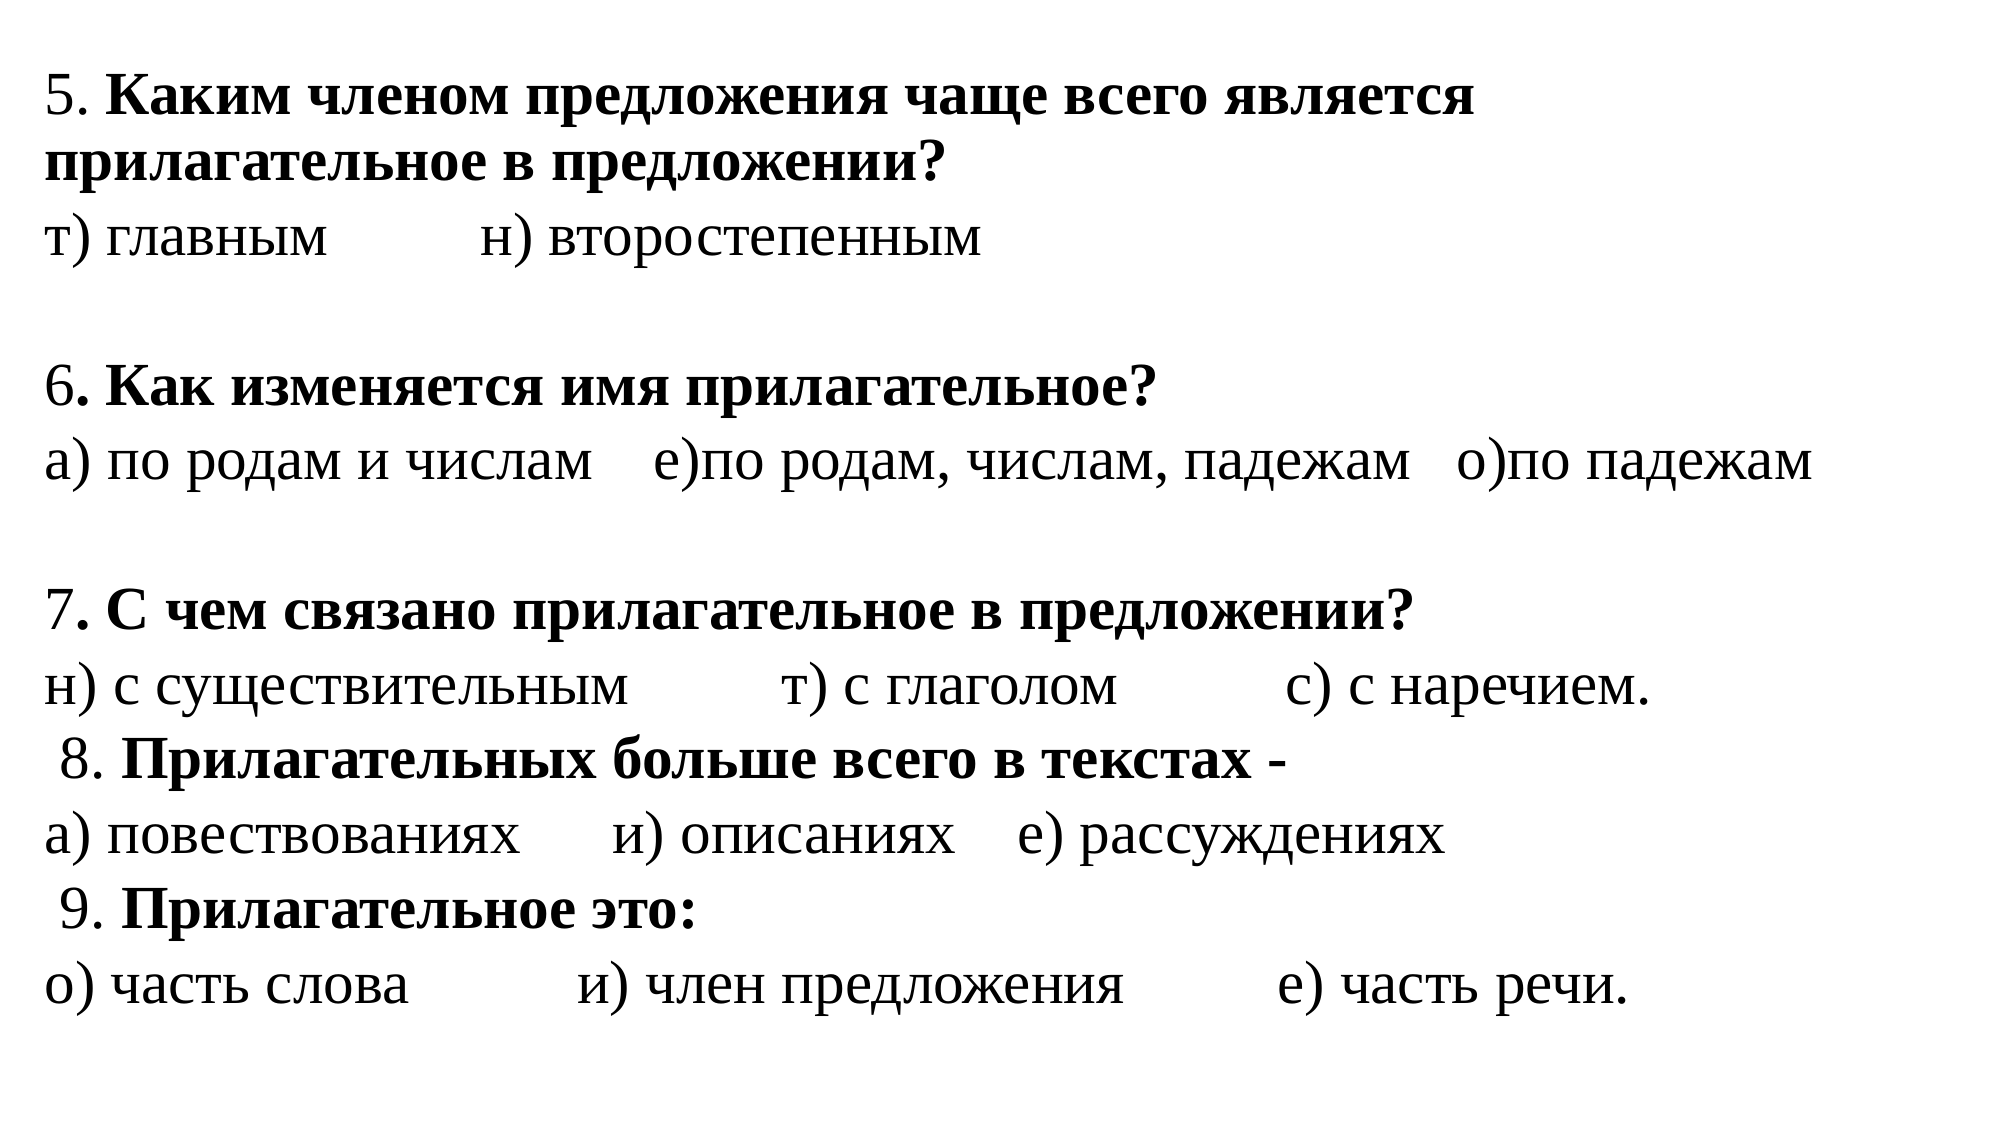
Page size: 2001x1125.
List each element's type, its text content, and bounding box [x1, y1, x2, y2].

list 5. Каким членом предложения чаще всего является прилагательное в предложении? т) главным н) второстепенным 6. Как изменяется имя прилагательное? а) по родам и числам е)по родам, числам, падежам о)по падежам 7. С чем связано прилагательное в предложении? н) с существительным т) с глаголом с) с наречием. 8. Прилагательных больше всего в текстах - а) повествованиях и) описаниях е) рассуждениях 9. Прилагательное это: о) часть слова и) член предложения е) часть речи. [29, 54, 1923, 1103]
